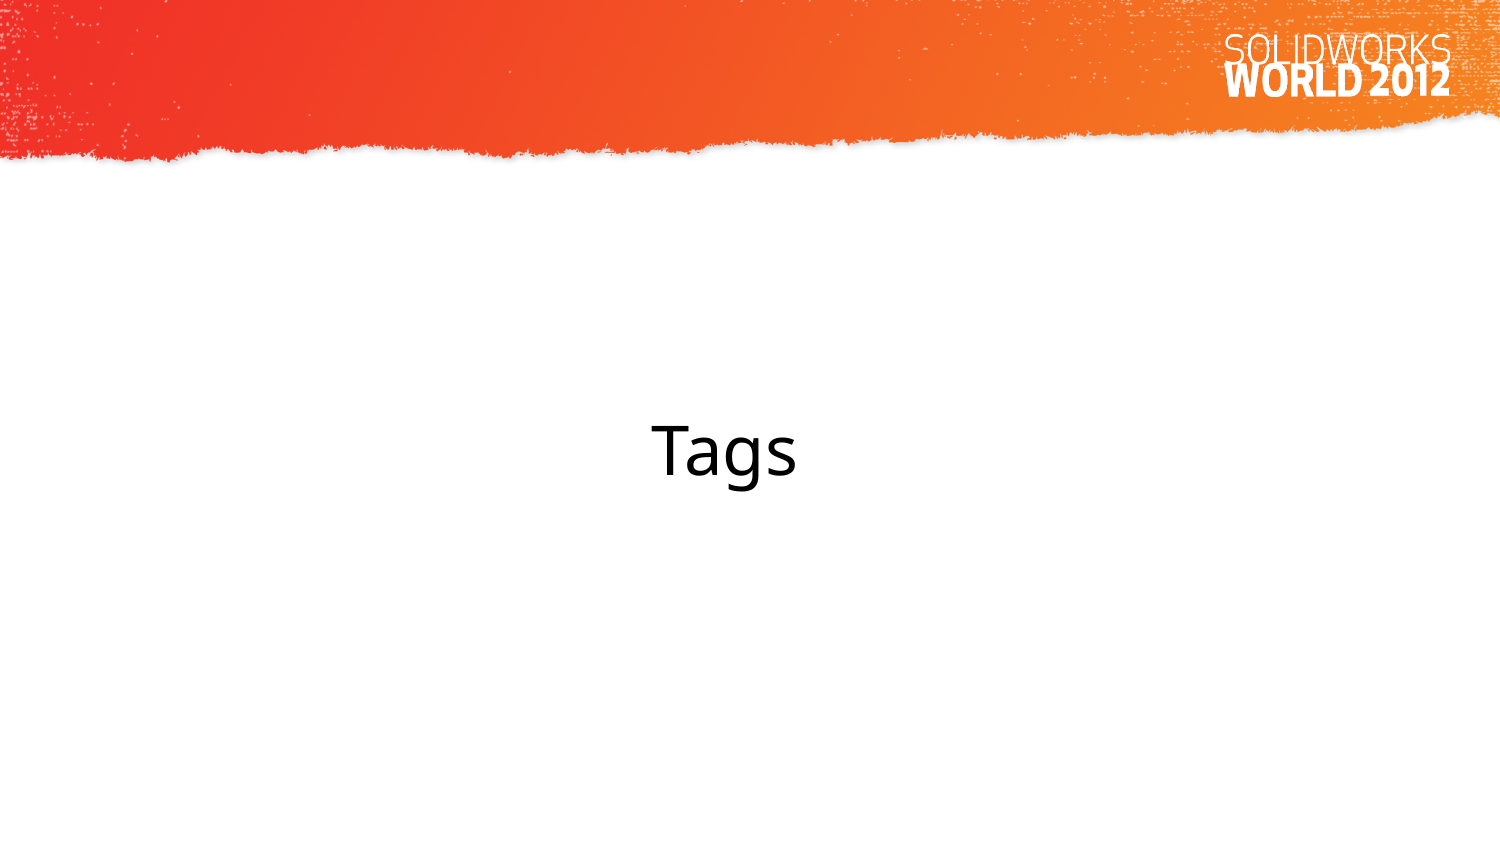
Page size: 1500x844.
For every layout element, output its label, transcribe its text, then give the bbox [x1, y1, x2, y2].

picture [0, 0, 1500, 844]
text_box Tags [112, 356, 1338, 497]
